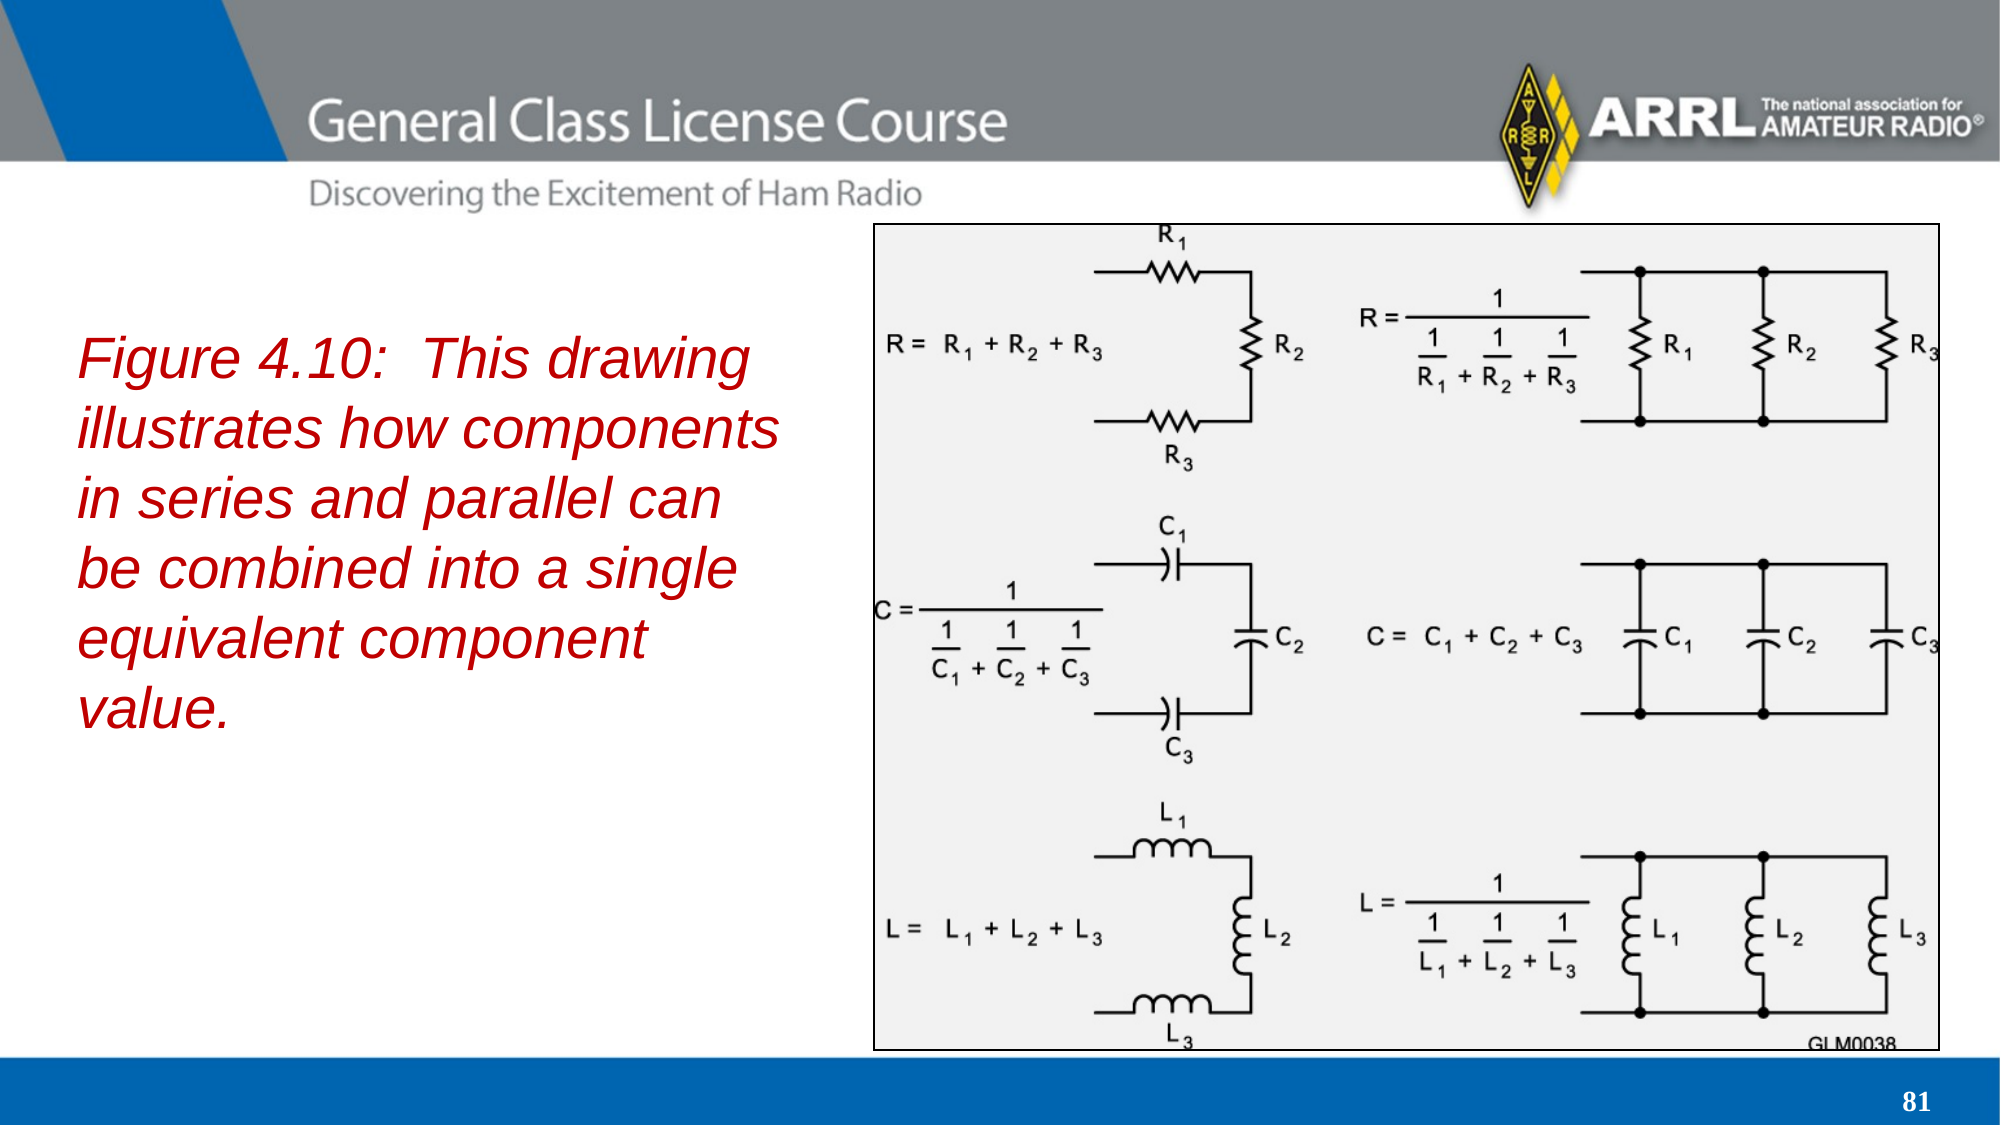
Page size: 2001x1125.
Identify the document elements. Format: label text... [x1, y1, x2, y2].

text_box Figure 4.10: This drawing illustrates how components in series and parallel can be combined into a single equivalent component value. [62, 312, 800, 748]
picture [0, 0, 2001, 1125]
